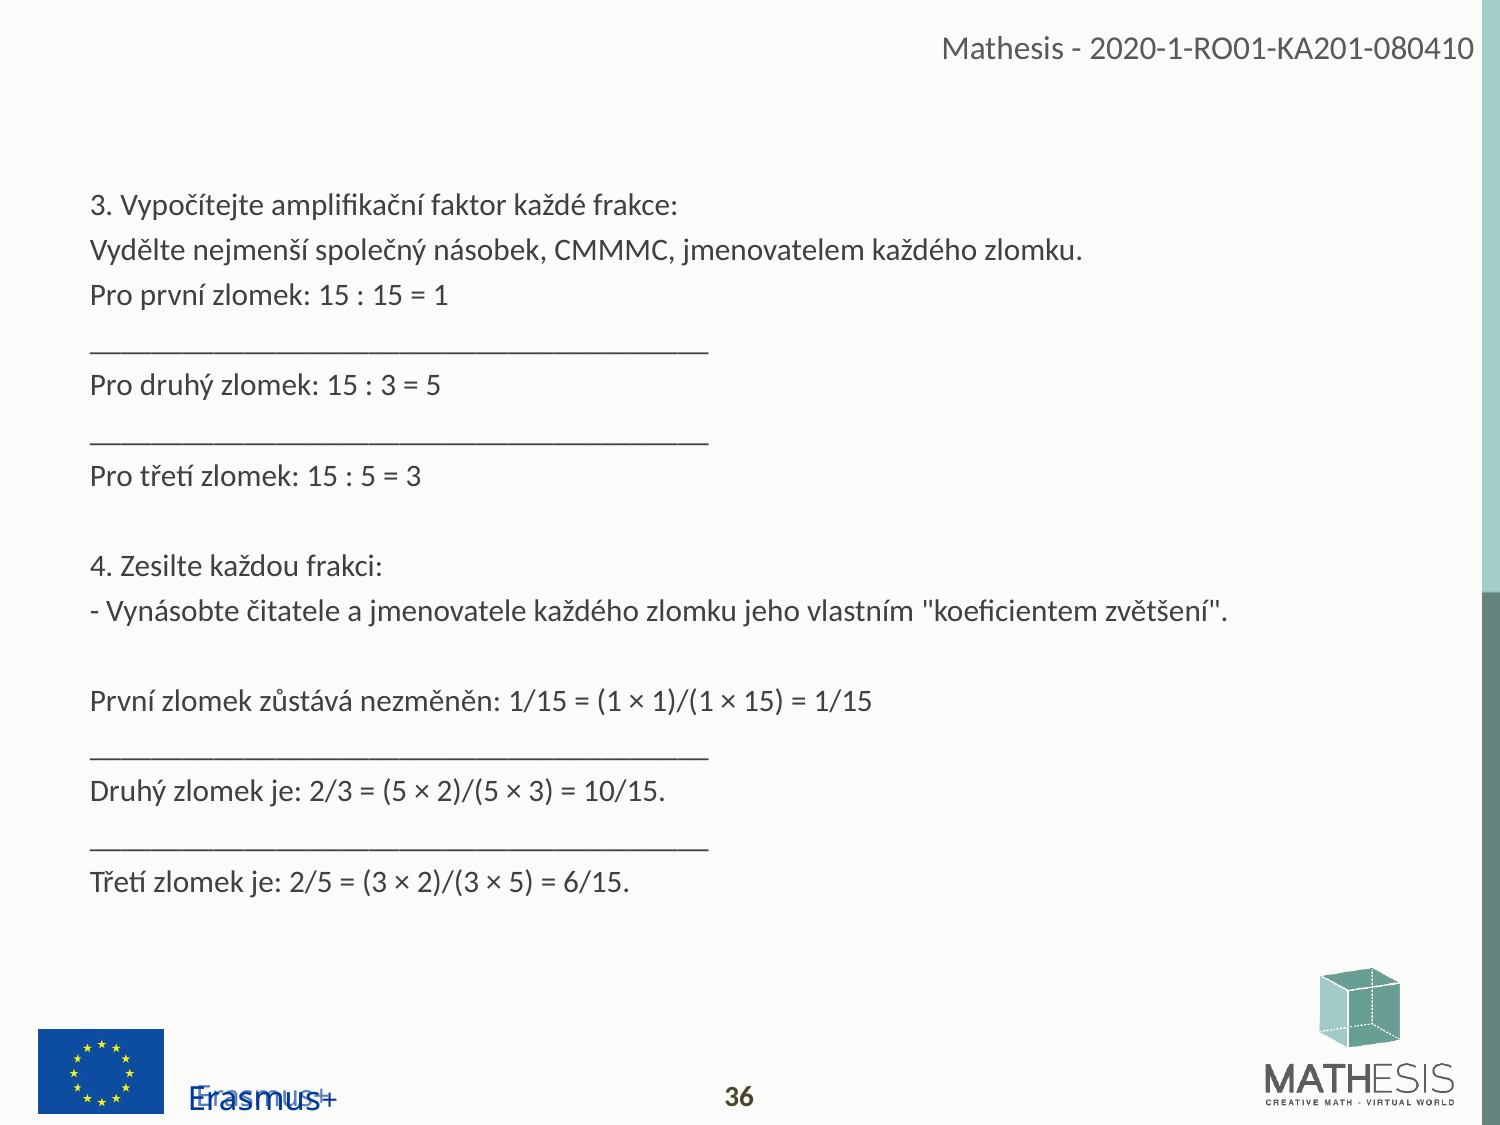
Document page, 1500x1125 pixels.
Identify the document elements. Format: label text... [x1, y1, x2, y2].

list 3. Vypočítejte amplifikační faktor každé frakce: Vydělte nejmenší společný násobek, CMMMC, jmenovatelem každého zlomku. Pro první zlomek: 15 : 15 = 1 ________________________________________ Pro druhý zlomek: 15 : 3 = 5 ________________________________________ Pro třetí zlomek: 15 : 5 = 3 4. Zesilte každou frakci: - Vynásobte čitatele a jmenovatele každého zlomku jeho vlastním "koeficientem zvětšení". První zlomek zůstává nezměněn: 1/15 = (1 × 1)/(1 × 15) = 1/15 ________________________________________ Druhý zlomek je: 2/3 = (5 × 2)/(5 × 3) = 10/15. ________________________________________ Třetí zlomek je: 2/5 = (3 × 2)/(3 × 5) = 6/15. [75, 169, 1425, 912]
picture [38, 1029, 164, 1114]
